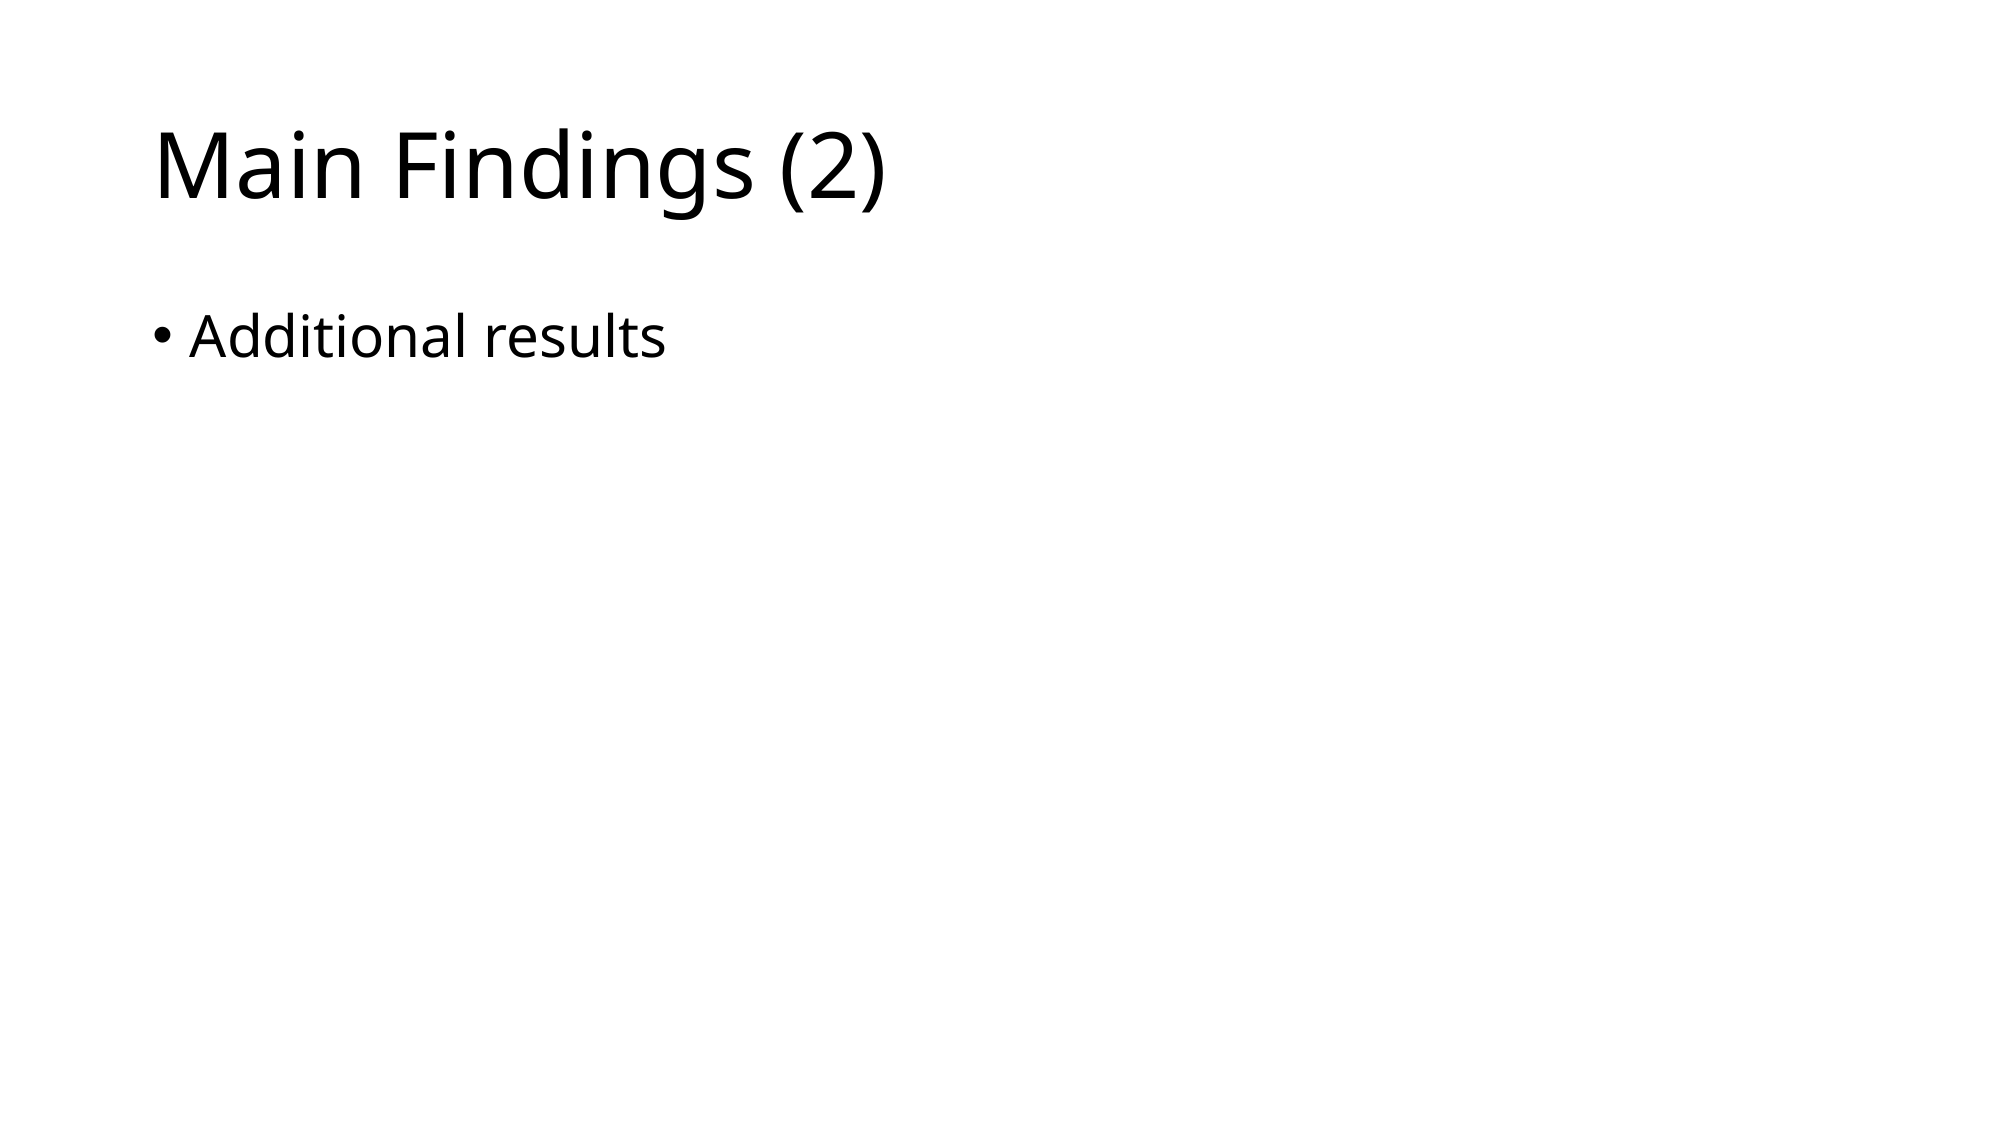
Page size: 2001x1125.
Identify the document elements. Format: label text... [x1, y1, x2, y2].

title Main Findings (2) [137, 59, 1863, 278]
list Additional results [137, 299, 1863, 1014]
